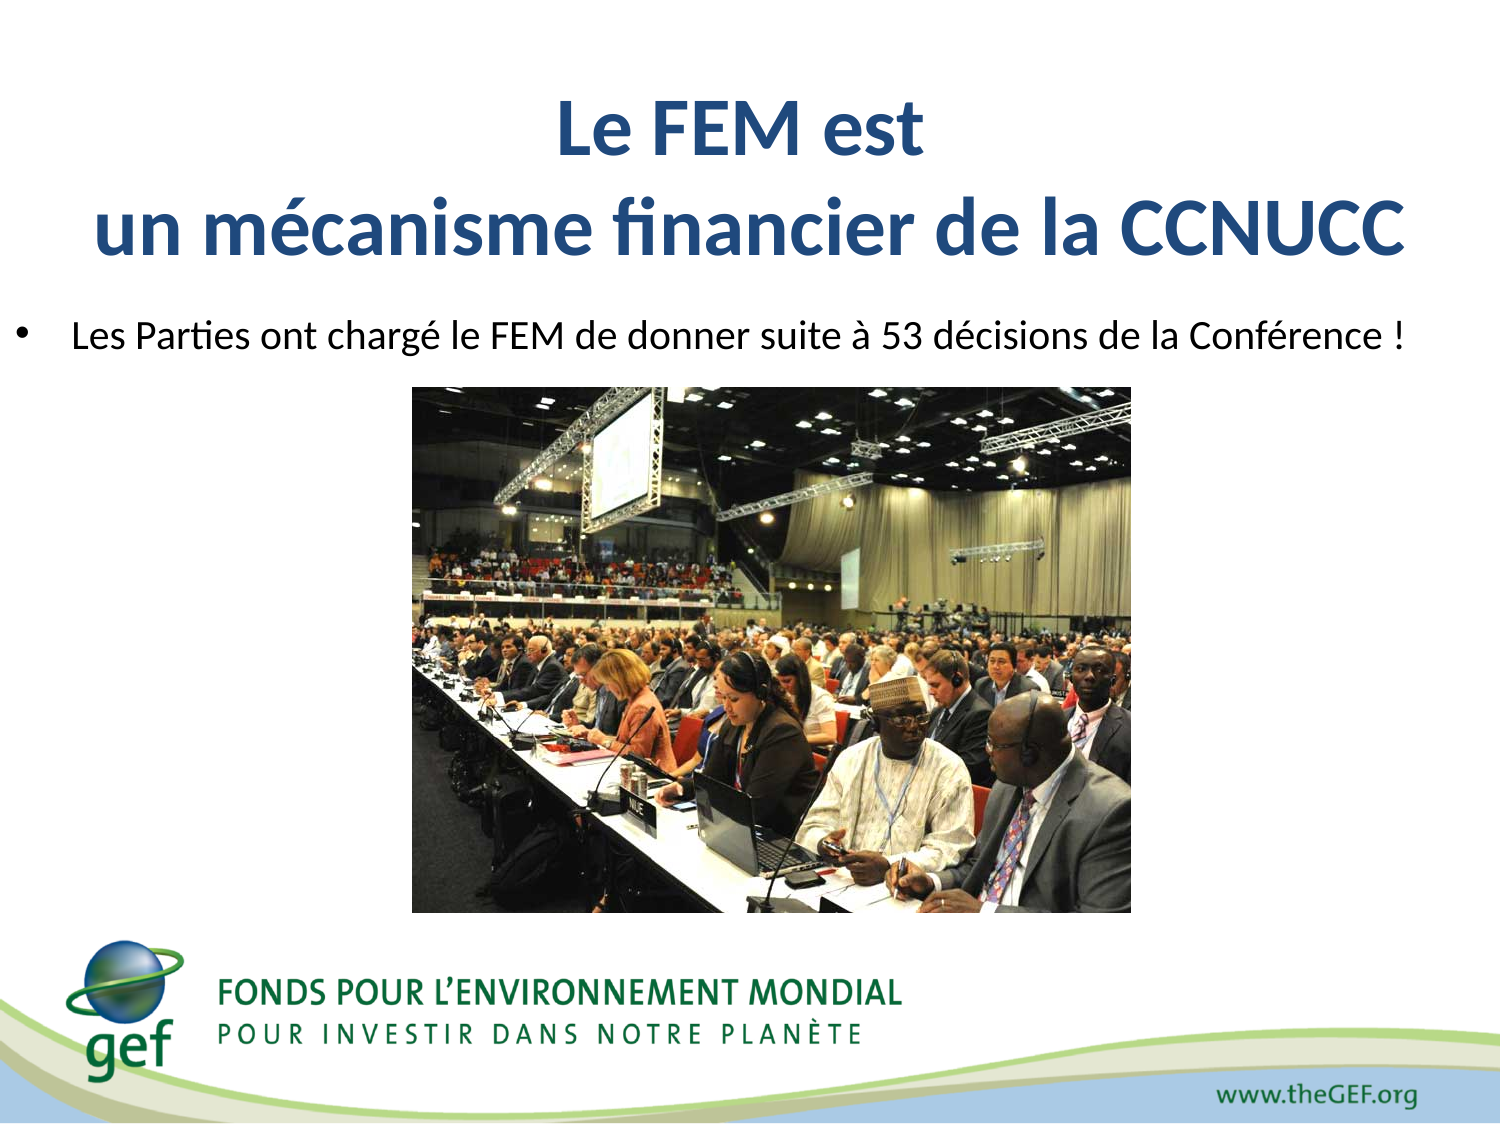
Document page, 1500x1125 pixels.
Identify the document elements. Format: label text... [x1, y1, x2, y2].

list Les Parties ont chargé le FEM de donner suite à 53 décisions de la Conférence ! [0, 299, 1476, 943]
picture [0, 912, 1500, 1125]
title Le FEM est un mécanisme financier de la CCNUCC [74, 44, 1426, 299]
picture [412, 387, 1132, 913]
